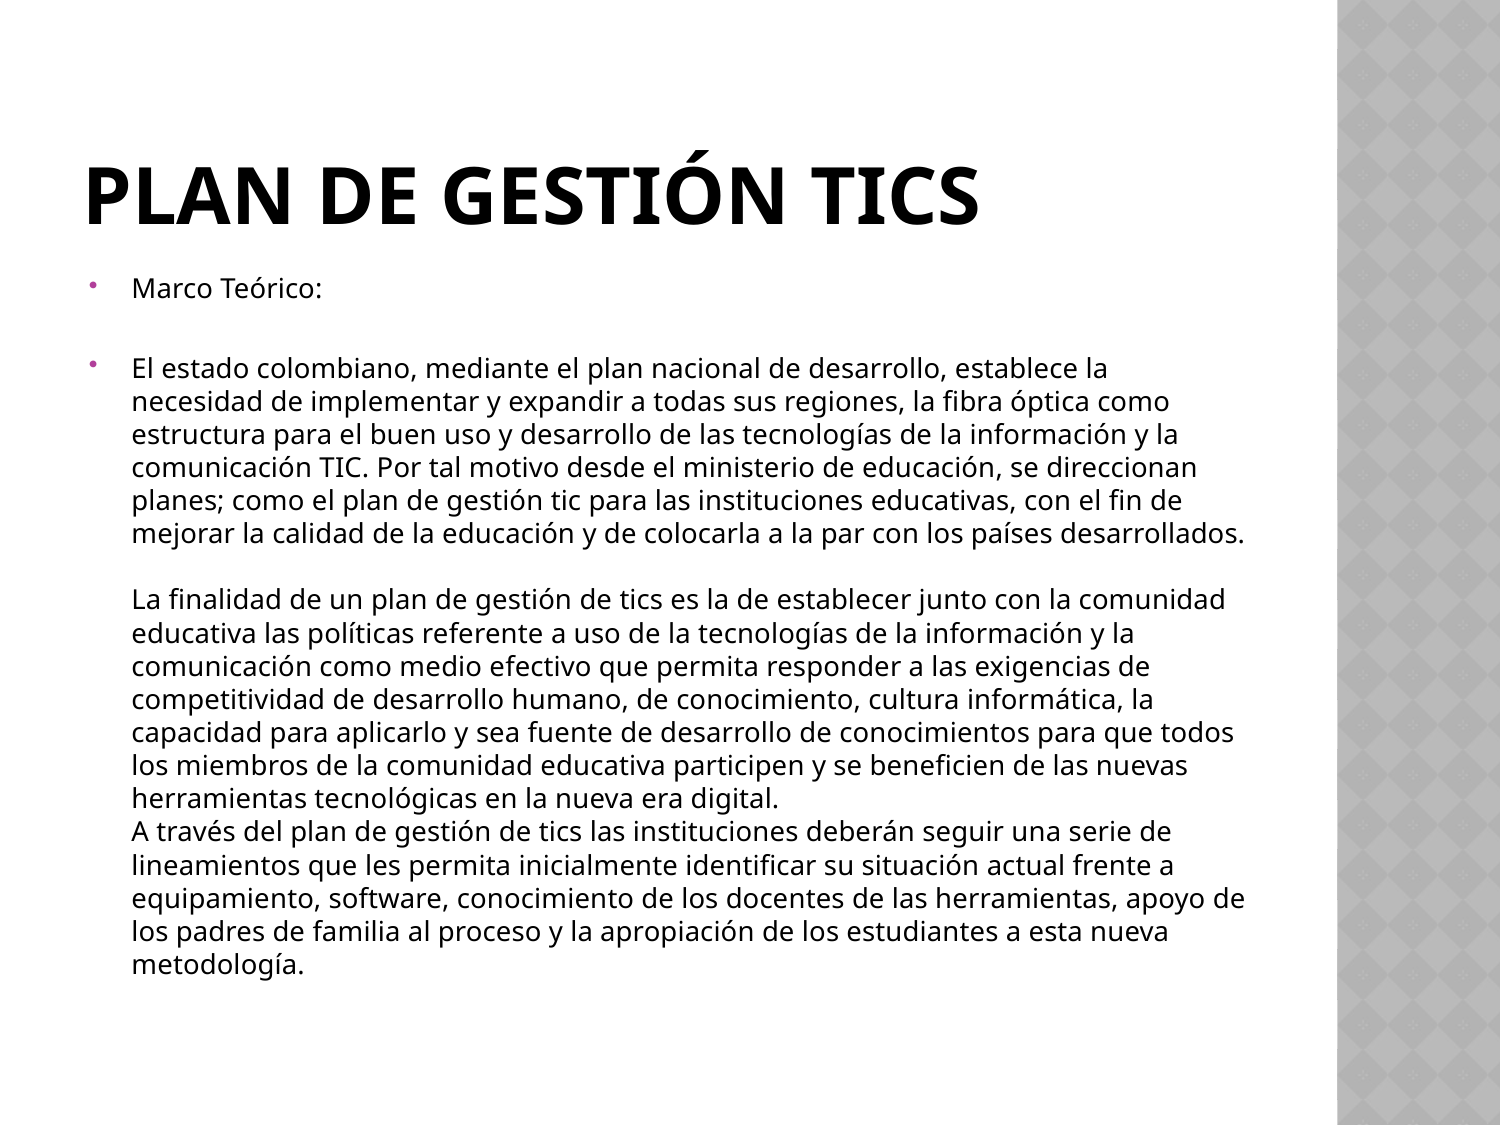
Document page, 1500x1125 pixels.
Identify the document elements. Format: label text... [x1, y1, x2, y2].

list Marco Teórico: El estado colombiano, mediante el plan nacional de desarrollo, establece la necesidad de implementar y expandir a todas sus regiones, la fibra óptica como estructura para el buen uso y desarrollo de las tecnologías de la información y la comunicación TIC. Por tal motivo desde el ministerio de educación, se direccionan planes; como el plan de gestión tic para las instituciones educativas, con el fin de mejorar la calidad de la educación y de colocarla a la par con los países desarrollados. La finalidad de un plan de gestión de tics es la de establecer junto con la comunidad educativa las políticas referente a uso de la tecnologías de la información y la comunicación como medio efectivo que permita responder a las exigencias de competitividad de desarrollo humano, de conocimiento, cultura informática, la capacidad para aplicarlo y sea fuente de desarrollo de conocimientos para que todos los miembros de la comunidad educativa participen y se beneficien de las nuevas herramientas tecnológicas en la nueva era digital. A través del plan de gestión de tics las instituciones deberán seguir una serie de lineamientos que les permita inicialmente identificar su situación actual frente a equipamiento, software, conocimiento de los docentes de las herramientas, apoyo de los padres de familia al proceso y la apropiación de los estudiantes a esta nueva metodología. [75, 264, 1263, 1059]
title Plan de Gestión Tics [75, 52, 1263, 240]
